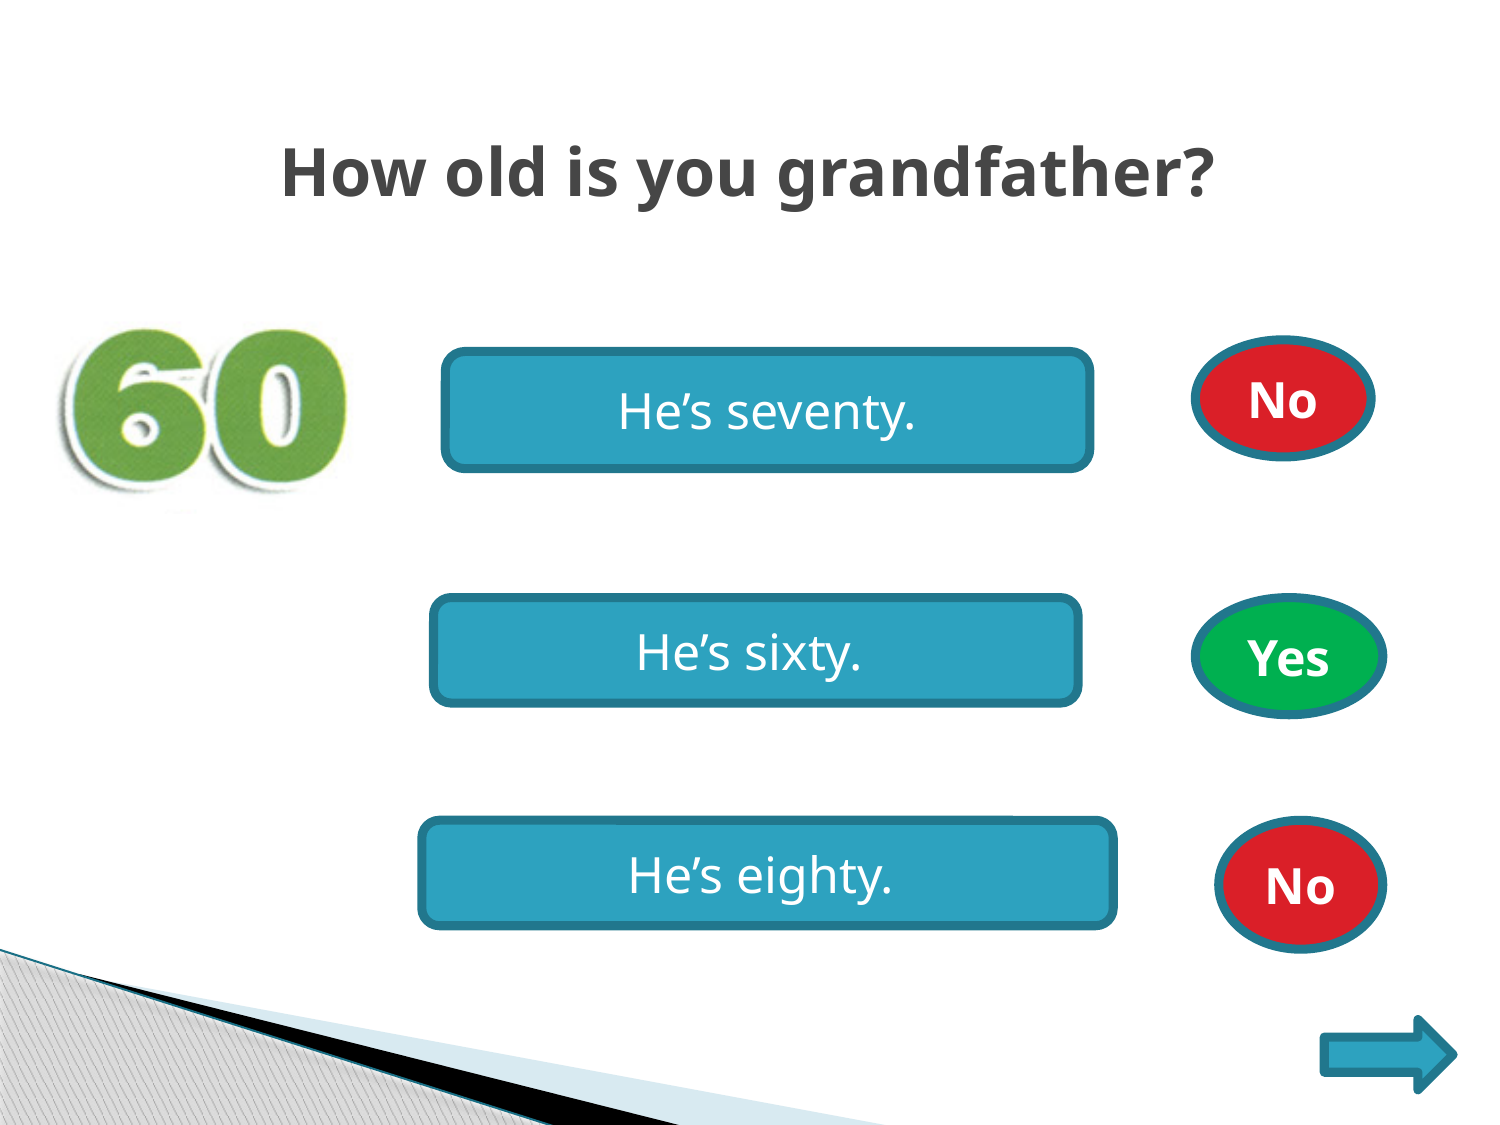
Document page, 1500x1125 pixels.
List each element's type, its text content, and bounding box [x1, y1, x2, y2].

text_box He’s seventy. [440, 346, 1095, 474]
text_box No [1190, 335, 1376, 462]
text_box [1319, 1015, 1458, 1095]
text_box He’s eighty. [417, 815, 1118, 931]
text_box He’s sixty. [428, 593, 1083, 708]
title How old is you grandfather? [23, 70, 1465, 270]
text_box Yes [1190, 593, 1388, 720]
picture [46, 280, 376, 514]
text_box No [1214, 815, 1388, 954]
